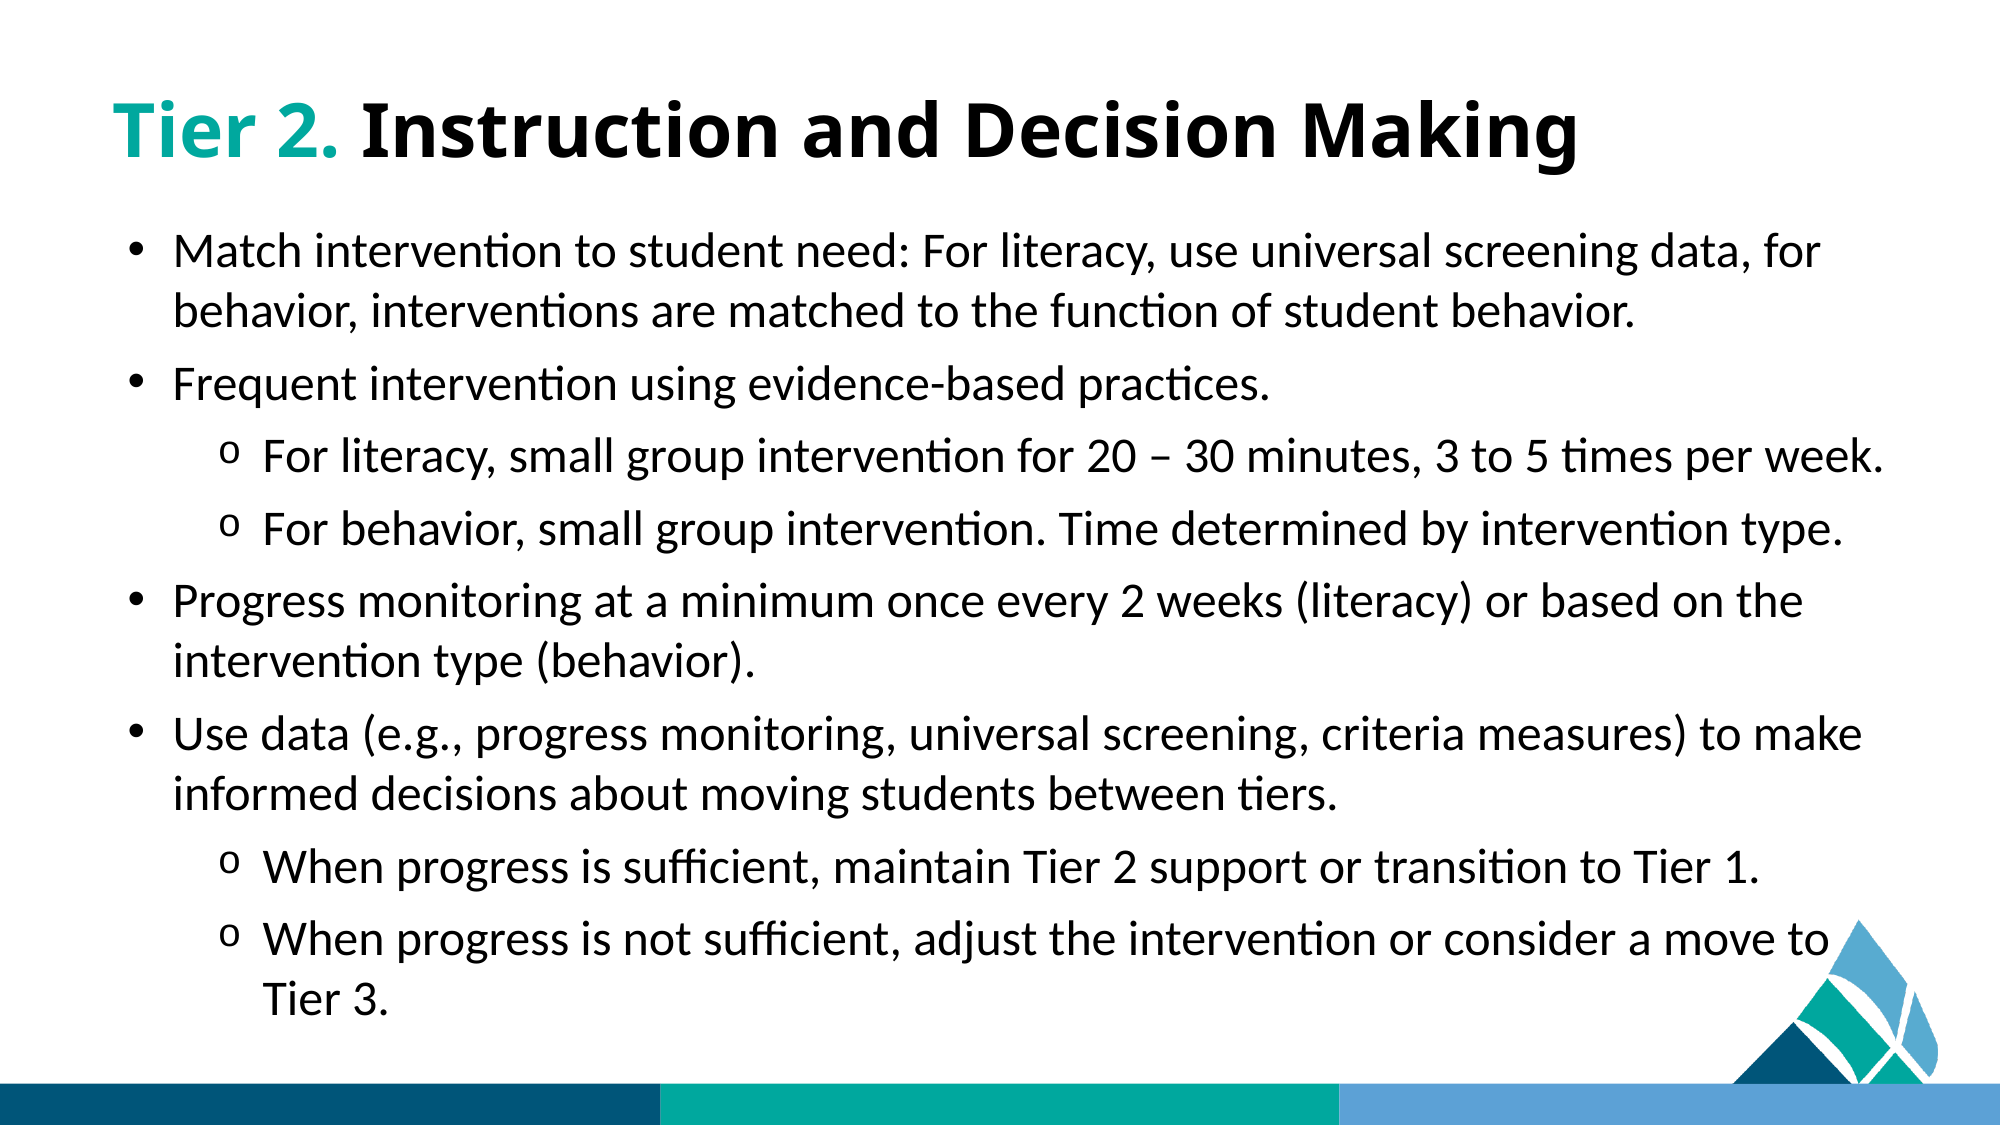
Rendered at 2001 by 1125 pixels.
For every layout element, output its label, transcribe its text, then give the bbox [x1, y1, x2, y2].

list Match intervention to student need: For literacy, use universal screening data, for behavior, interventions are matched to the function of student behavior. Frequent intervention using evidence-based practices. For literacy, small group intervention for 20 – 30 minutes, 3 to 5 times per week. For behavior, small group intervention. Time determined by intervention type. Progress monitoring at a minimum once every 2 weeks (literacy) or based on the intervention type (behavior). Use data (e.g., progress monitoring, universal screening, criteria measures) to make informed decisions about moving students between tiers. When progress is sufficient, maintain Tier 2 support or transition to Tier 1. When progress is not sufficient, adjust the intervention or consider a move to Tier 3. [112, 217, 1894, 931]
title Tier 2. Instruction and Decision Making [112, 59, 1838, 195]
picture [1732, 919, 1938, 1084]
